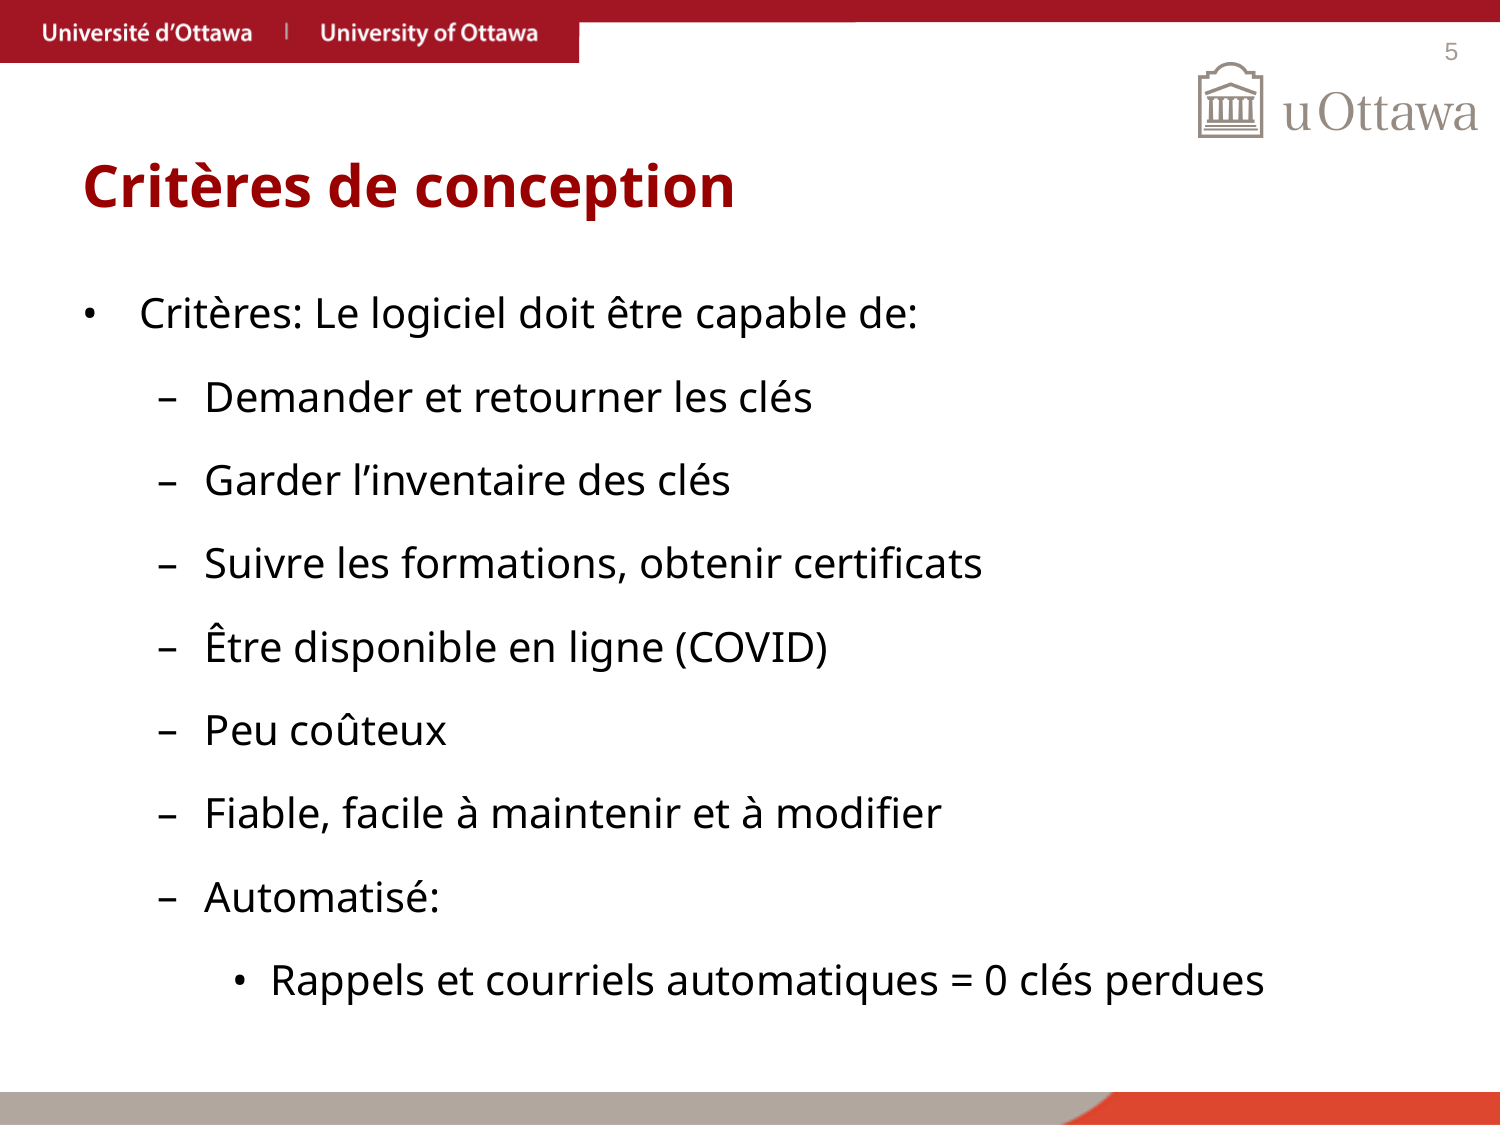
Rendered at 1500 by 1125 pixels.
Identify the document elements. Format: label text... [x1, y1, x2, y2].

picture [0, 0, 1500, 138]
title Critères de conception [67, 113, 1344, 254]
list Critères: Le logiciel doit être capable de: Demander et retourner les clés Garder l’inventaire des clés Suivre les formations, obtenir certificats Être disponible en ligne (COVID) Peu coûteux Fiable, facile à maintenir et à modifier Automatisé: Rappels et courriels automatiques = 0 clés perdues [67, 254, 1393, 1037]
picture [0, 1092, 1500, 1125]
